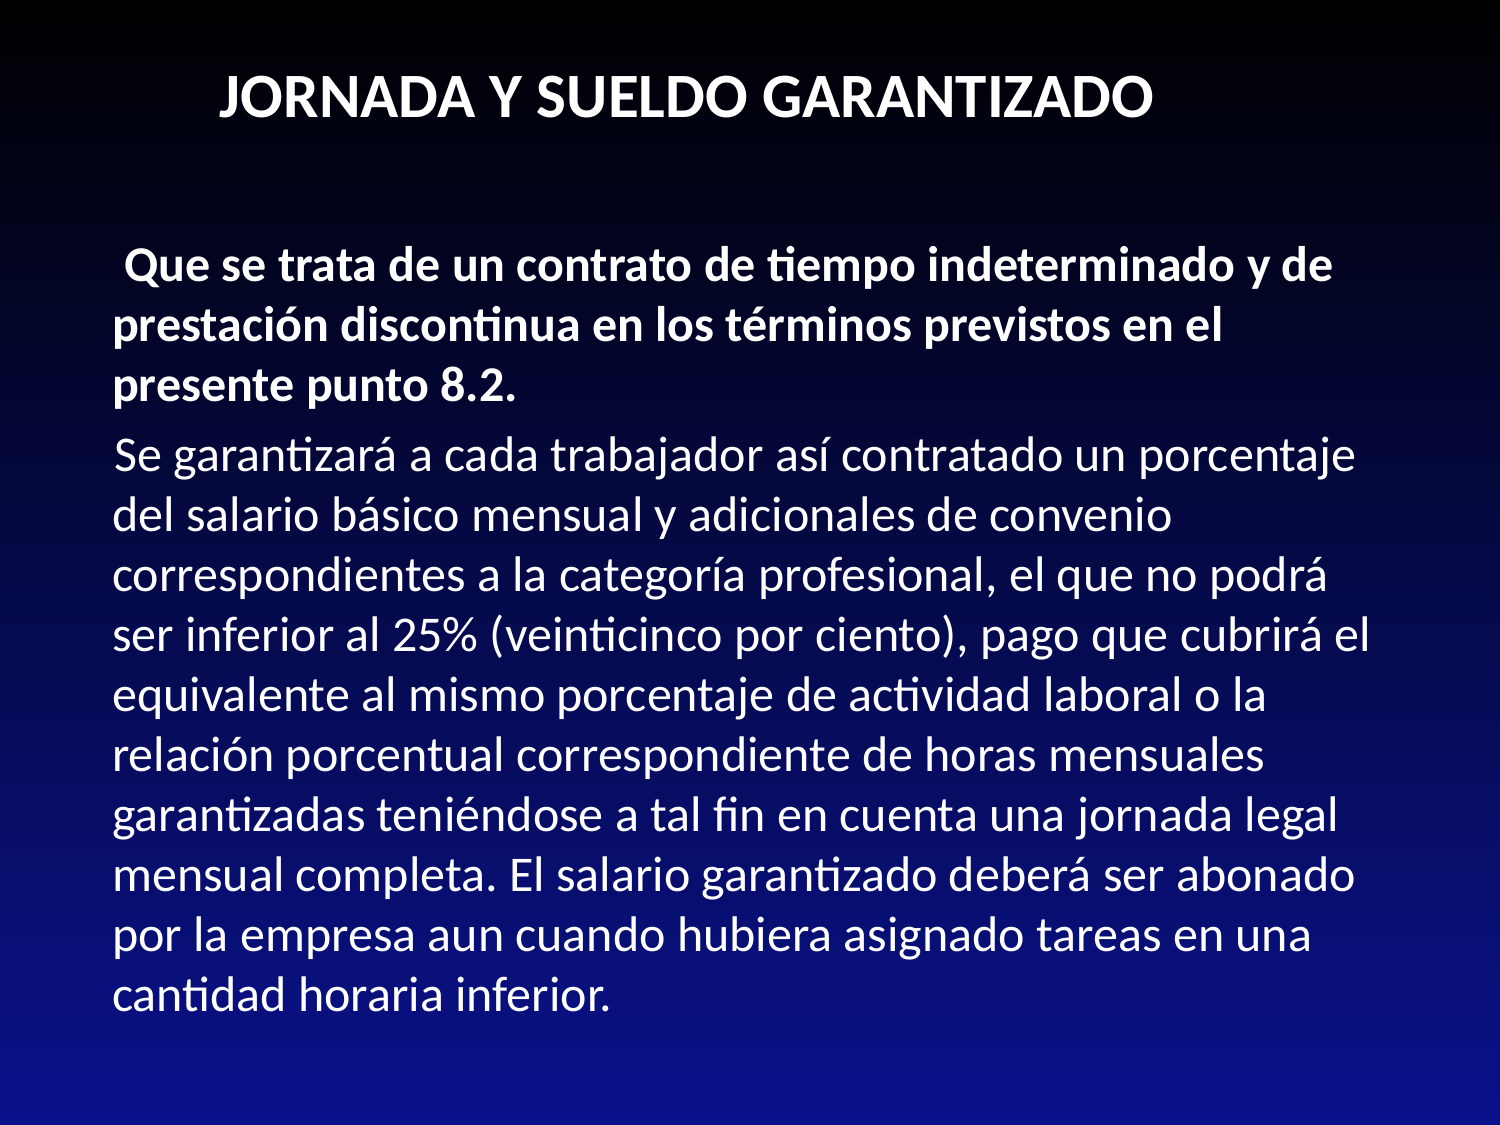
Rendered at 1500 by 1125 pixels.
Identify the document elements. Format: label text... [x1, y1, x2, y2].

list Que se trata de un contrato de tiempo indeterminado y de prestación discontinua en los términos previstos en el presente punto 8.2. Se garantizará a cada trabajador así contratado un porcentaje del salario básico mensual y adicionales de convenio correspondientes a la categoría profesional, el que no podrá ser inferior al 25% (veinticinco por ciento), pago que cubrirá el equivalente al mismo porcentaje de actividad laboral o la relación porcentual correspondiente de horas mensuales garantizadas teniéndose a tal fin en cuenta una jornada legal mensual completa. El salario garantizado deberá ser abonado por la empresa aun cuando hubiera asignado tareas en una cantidad horaria inferior. [111, 231, 1376, 1034]
title JORNADA Y SUELDO GARANTIZADO [0, 54, 1376, 209]
